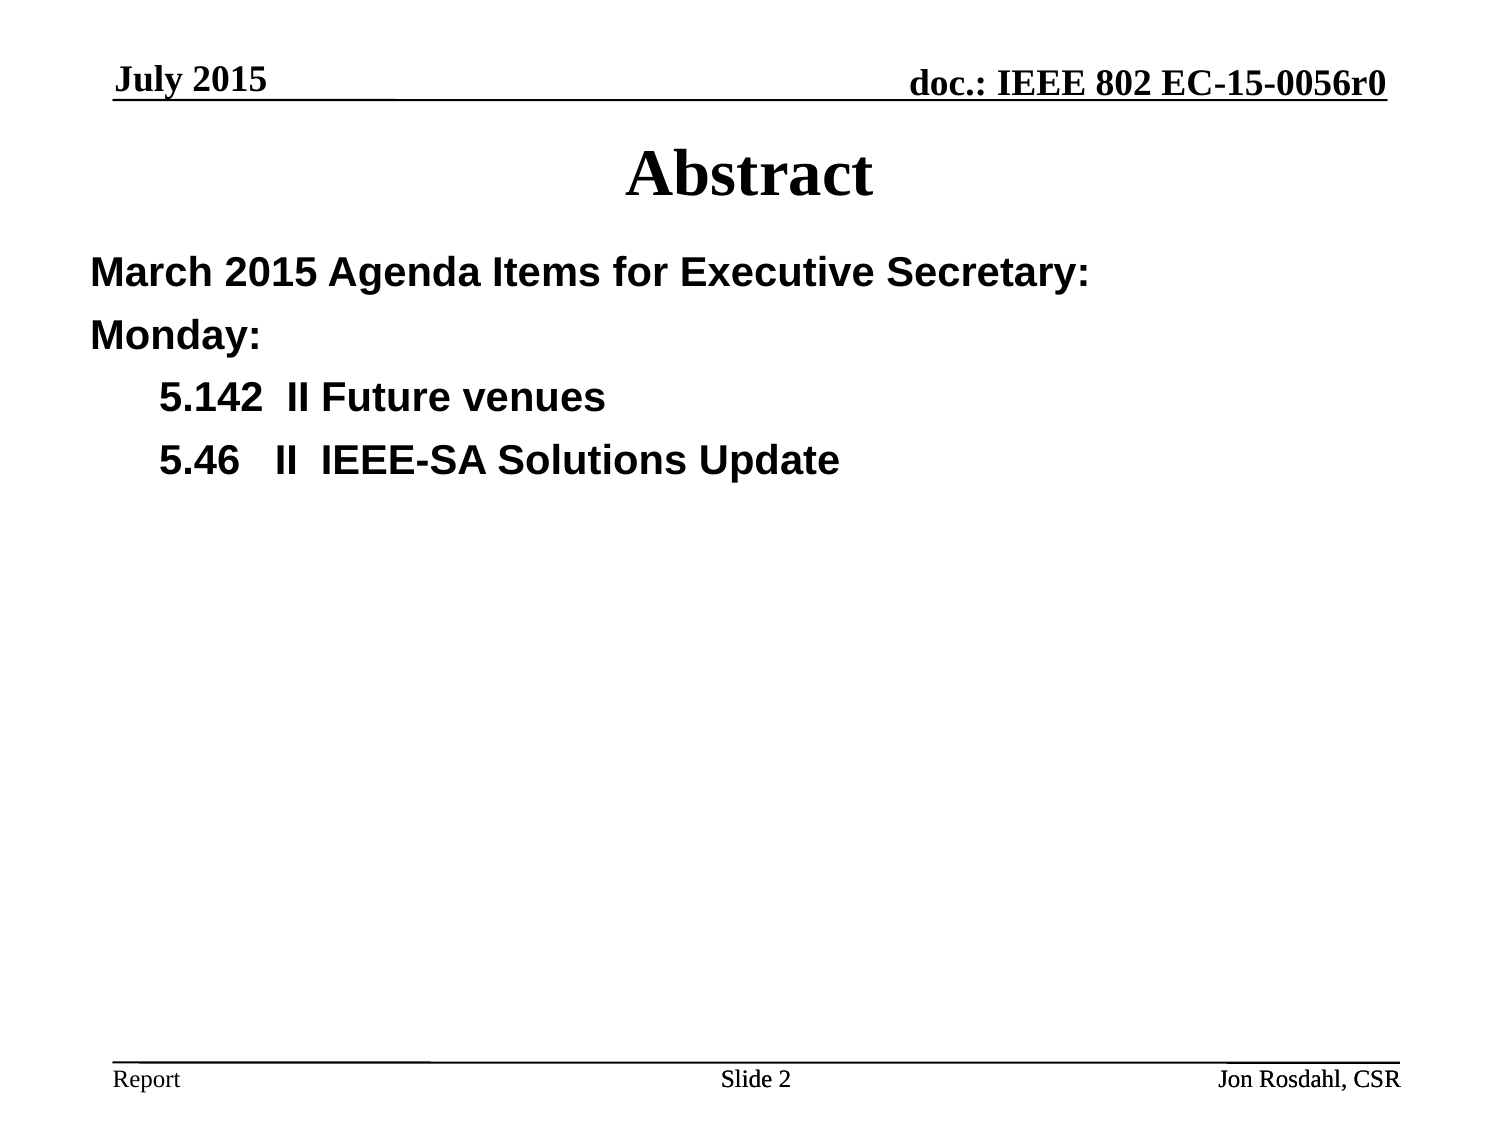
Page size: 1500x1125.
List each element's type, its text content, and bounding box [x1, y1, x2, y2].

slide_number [114, 54, 423, 100]
list March 2015 Agenda Items for Executive Secretary: Monday: 5.142 II Future venues 5.46 II IEEE-SA Solutions Update [74, 237, 1451, 1063]
title Abstract [112, 112, 1388, 226]
text_box Slide 2 [712, 1063, 800, 1122]
footer Jon Rosdahl, CSR [878, 1061, 1402, 1093]
